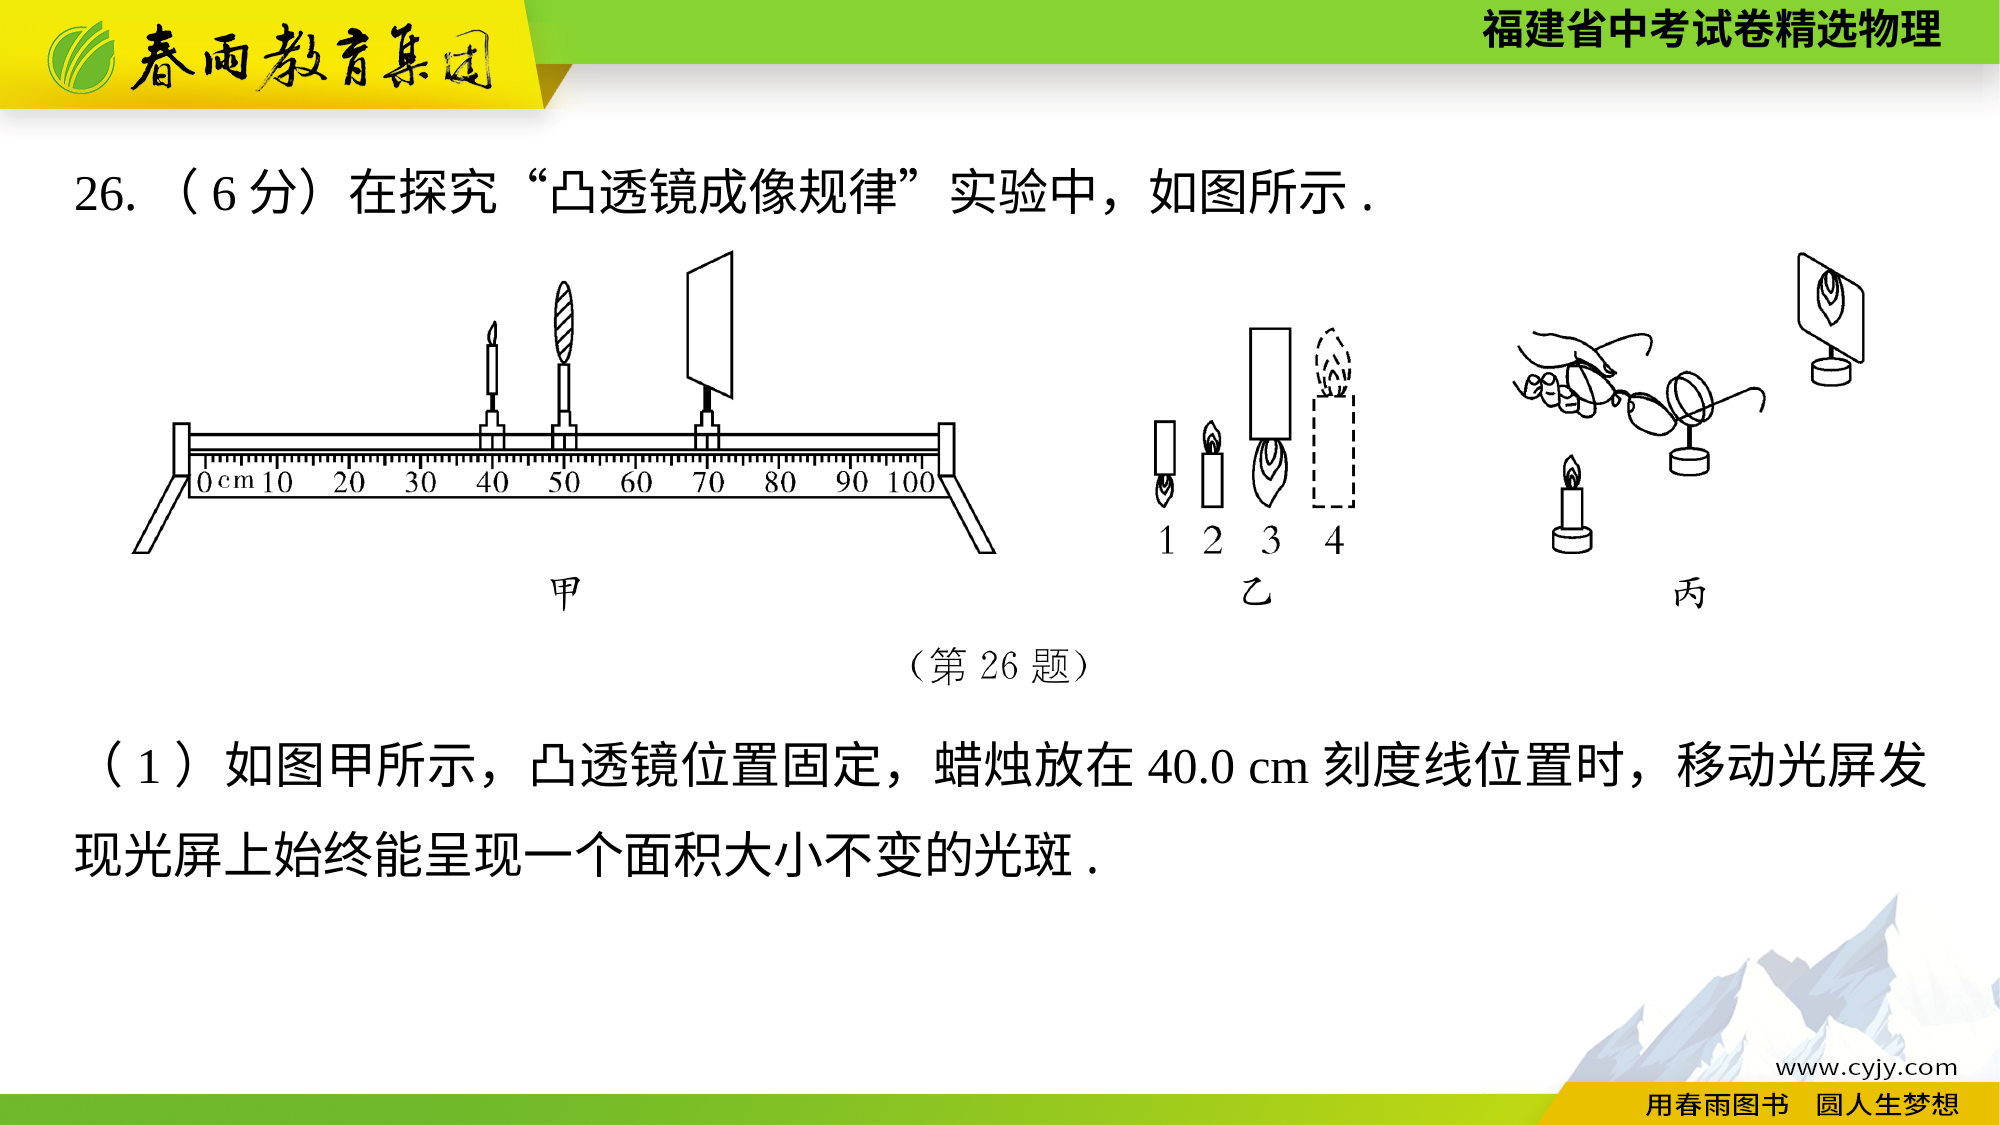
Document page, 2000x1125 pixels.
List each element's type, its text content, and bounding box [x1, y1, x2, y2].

text_box （1）如图甲所示，凸透镜位置固定，蜡烛放在40.0 cm刻度线位置时，移动光屏发现光屏上始终能呈现一个面积大小不变的光斑. [59, 696, 1944, 891]
picture [0, 0, 2000, 1125]
list 26.（6分）在探究“凸透镜成像规律”实验中，如图所示. [59, 122, 1944, 217]
